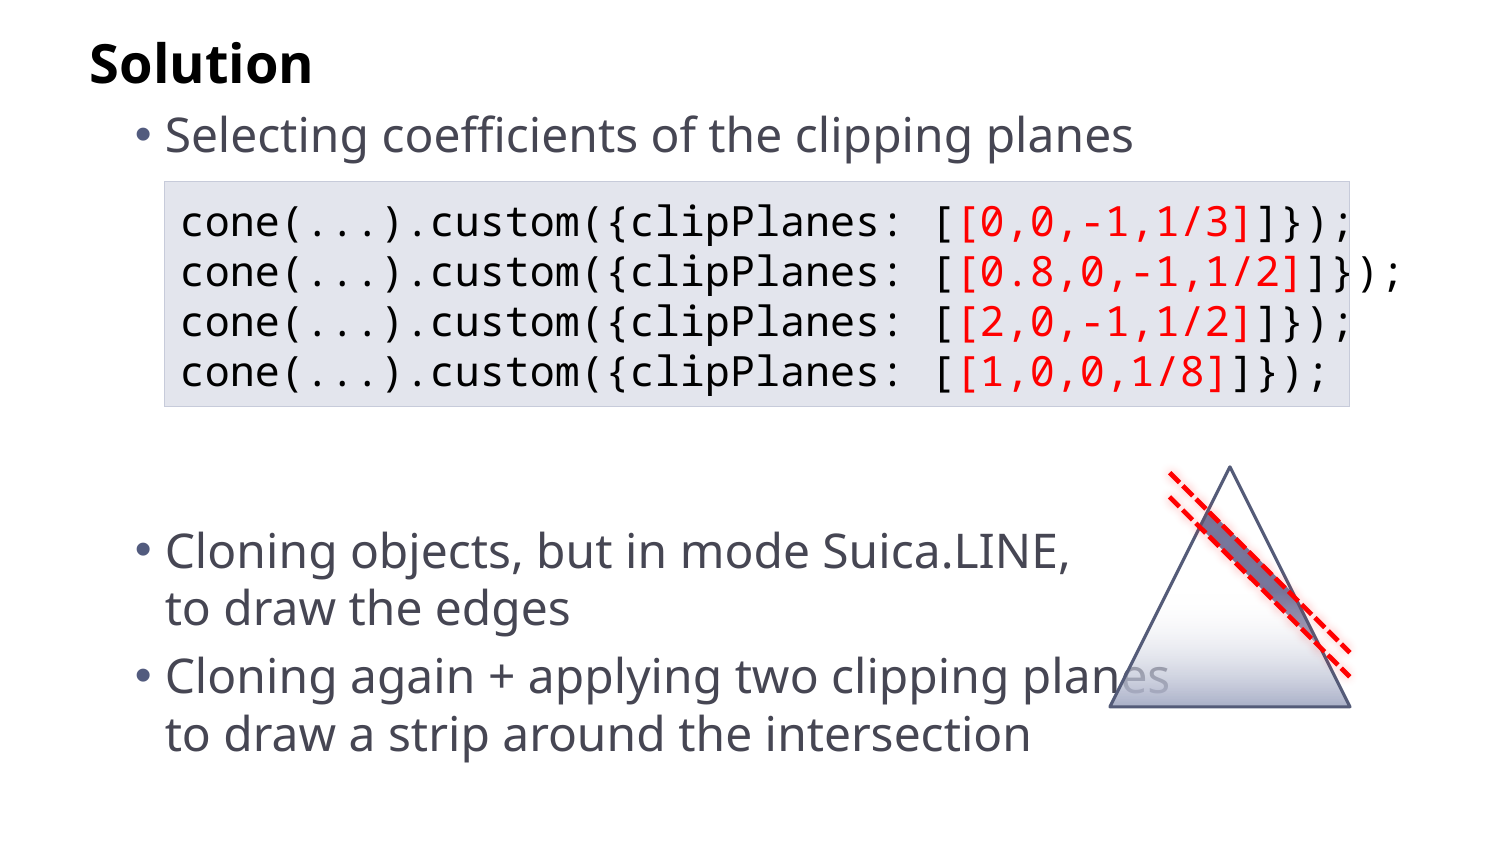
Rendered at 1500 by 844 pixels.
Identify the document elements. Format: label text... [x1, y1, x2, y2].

text_box cone(...).custom({clipPlanes: [[0,0,-1,1/3]]}); cone(...).custom({clipPlanes: [[0.8,0,-1,1/2]]}); cone(...).custom({clipPlanes: [[2,0,-1,1/2]]}); cone(...).custom({clipPlanes: [[1,0,0,1/8]]}); [164, 181, 1350, 407]
text_box [1225, 465, 1235, 472]
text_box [1169, 472, 1351, 653]
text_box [1169, 664, 1350, 678]
text_box [1108, 599, 1352, 709]
list Solution Selecting coefficients of the clipping planes Cloning objects, but in mode Suica.LINE, to draw the edges Cloning again + applying two clipping planes to draw a strip around the intersection [75, 21, 1475, 835]
